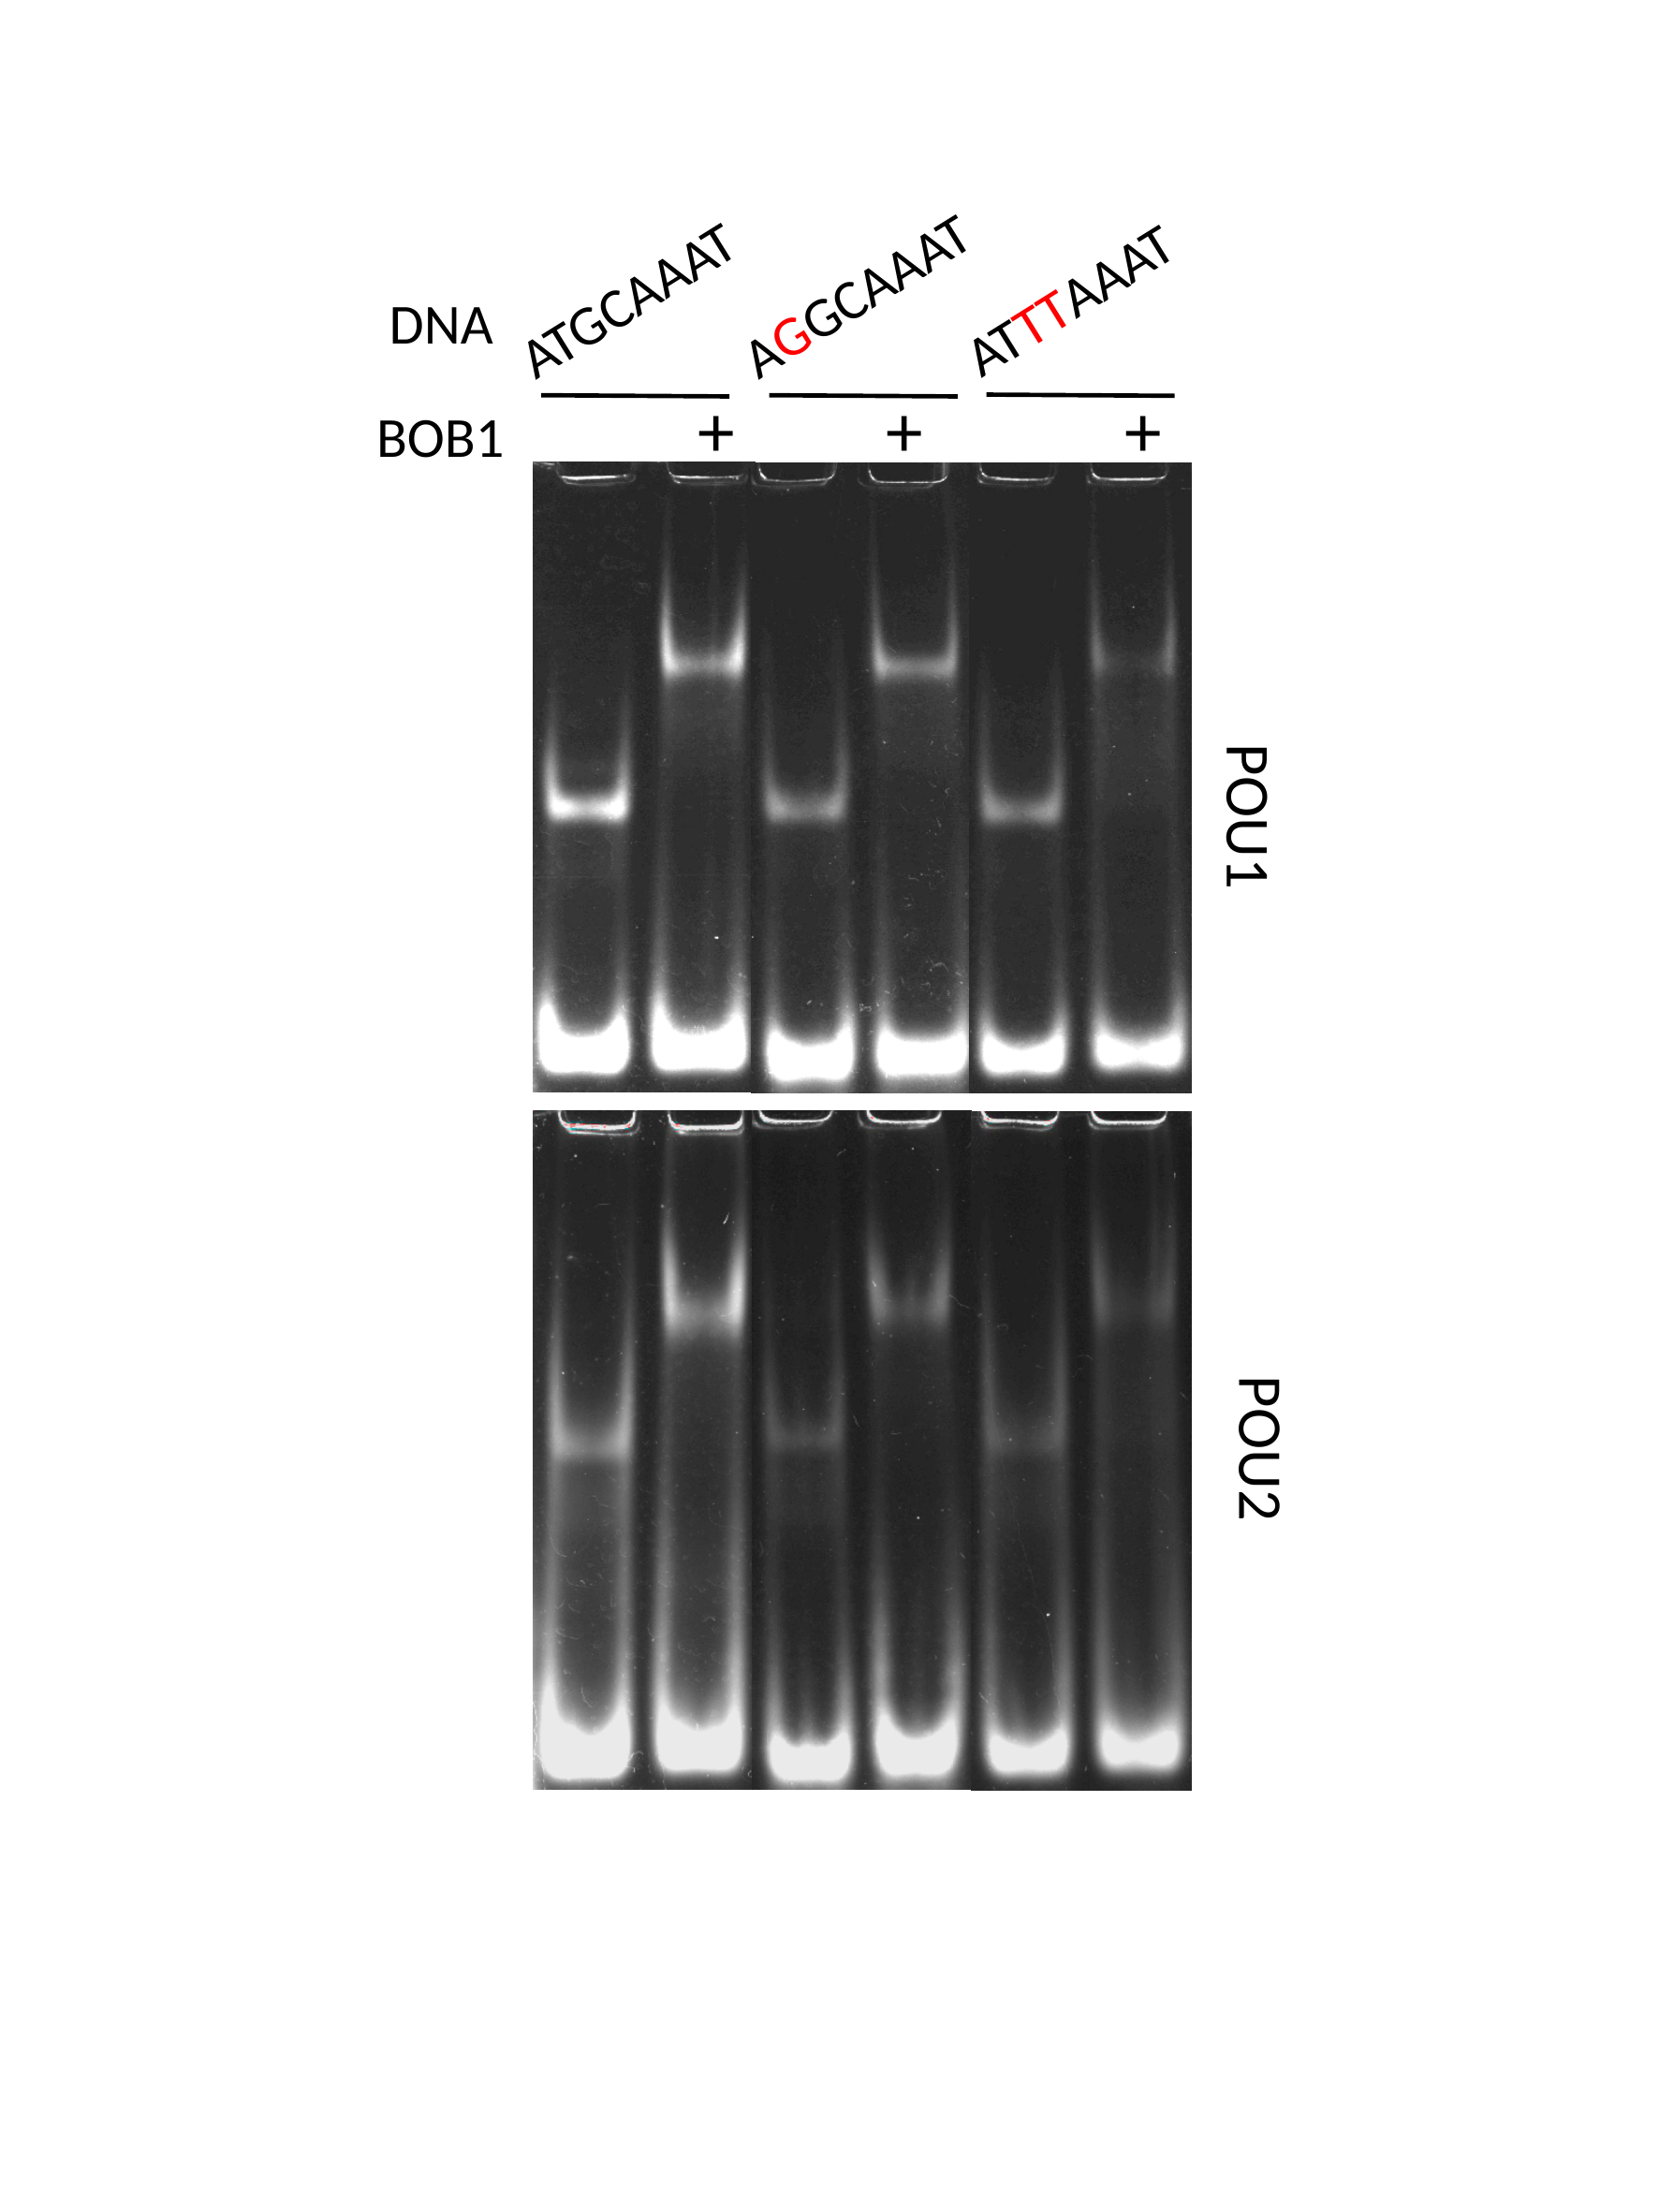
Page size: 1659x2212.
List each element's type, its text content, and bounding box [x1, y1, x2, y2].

text_box BOB1 + + + [354, 372, 1201, 573]
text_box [532, 1110, 1192, 1791]
text_box AGGCAAAT [698, 167, 1006, 412]
text_box POU2 [1215, 1354, 1314, 1545]
text_box POU1 [1203, 721, 1300, 912]
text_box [532, 461, 1192, 1093]
text_box ATTTAAAT [922, 178, 1210, 410]
text_box DNA [353, 276, 528, 367]
text_box ATGCAAAT [476, 174, 772, 412]
text_box [1198, 467, 1429, 1756]
